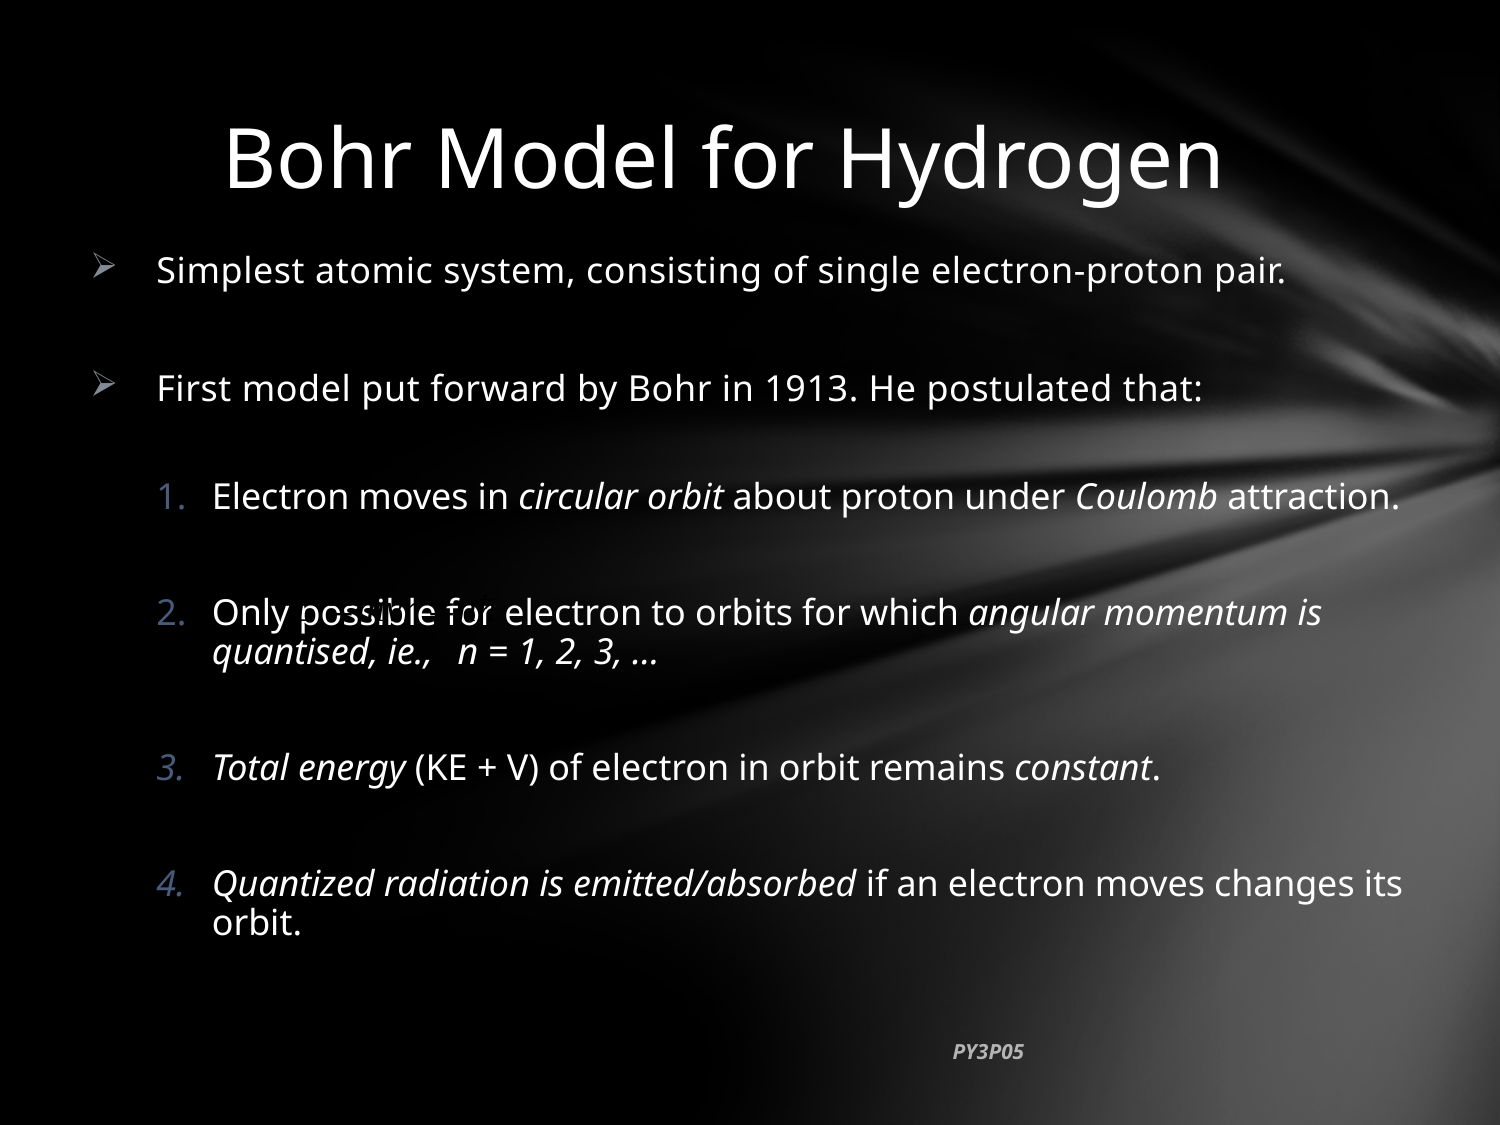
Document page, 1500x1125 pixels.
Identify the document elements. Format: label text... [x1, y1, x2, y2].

footer PY3P05 [937, 1024, 1413, 1103]
list Simplest atomic system, consisting of single electron-proton pair. First model put forward by Bohr in 1913. He postulated that: Electron moves in circular orbit about proton under Coulomb attraction. Only possible for electron to orbits for which angular momentum is quantised, ie., n = 1, 2, 3, … Total energy (KE + V) of electron in orbit remains constant. Quantized radiation is emitted/absorbed if an electron moves changes its orbit. [75, 245, 1425, 988]
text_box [287, 591, 501, 626]
title Bohr Model for Hydrogen [57, 37, 1318, 213]
